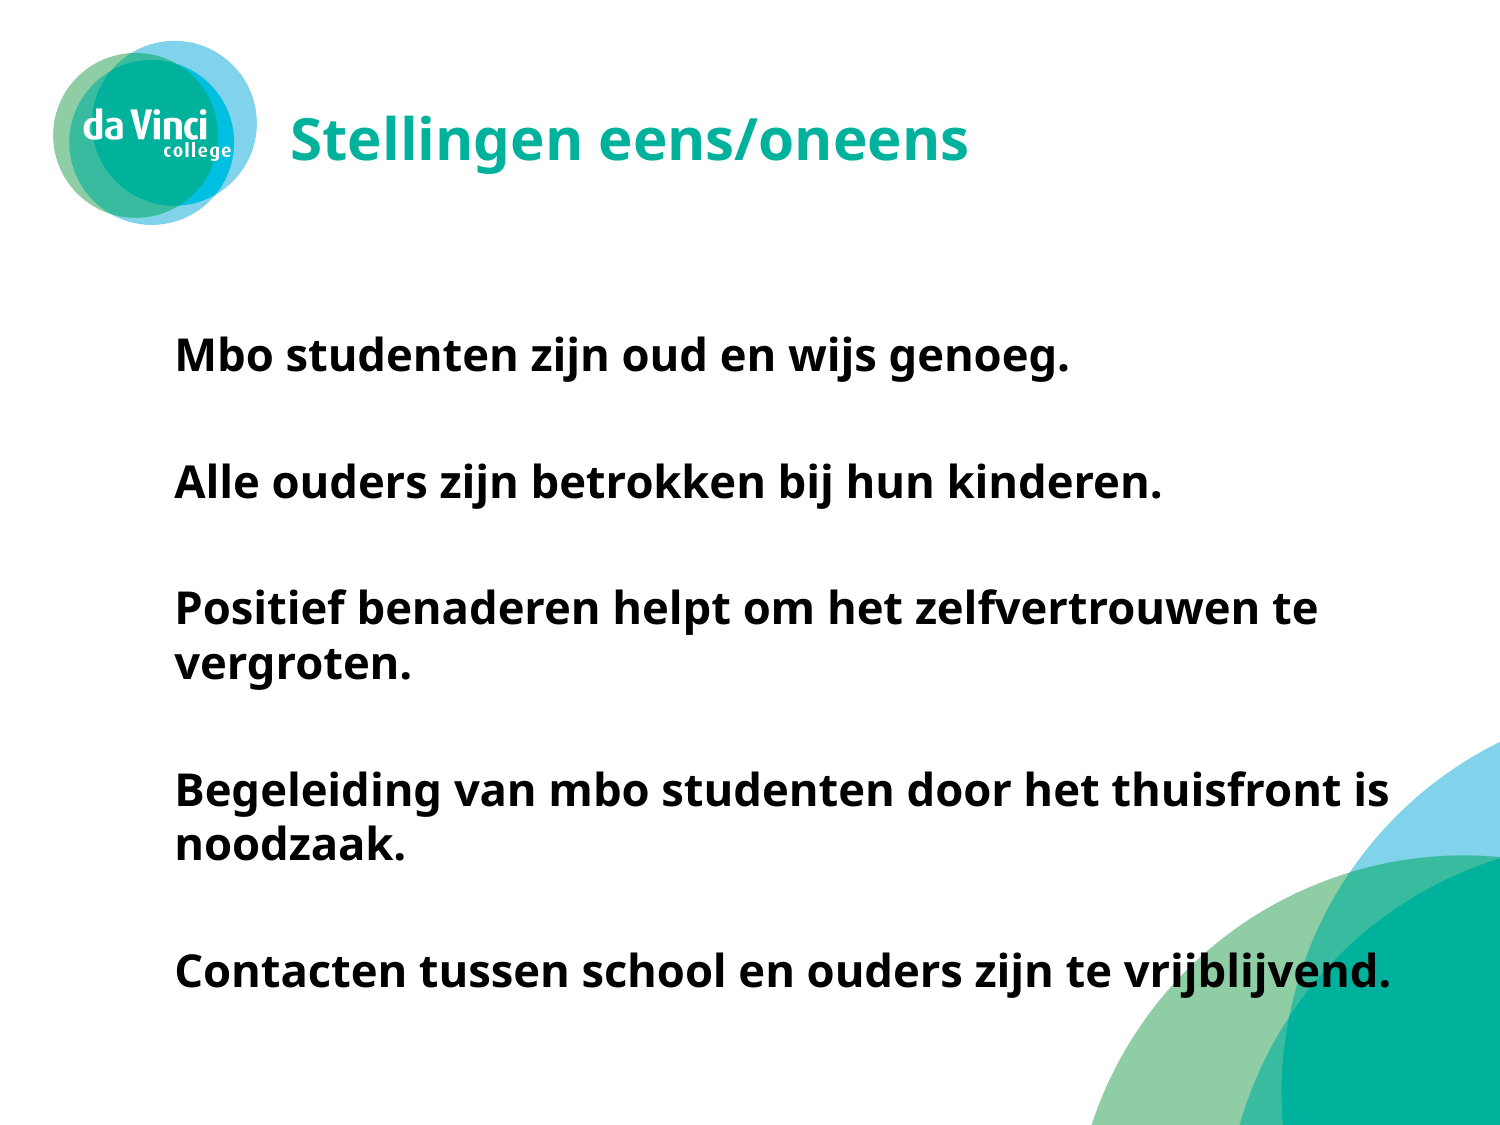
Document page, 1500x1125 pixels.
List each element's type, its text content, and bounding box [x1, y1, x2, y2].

title Stellingen eens/oneens [275, 37, 1424, 180]
list Mbo studenten zijn oud en wijs genoeg. Alle ouders zijn betrokken bij hun kinderen. Positief benaderen helpt om het zelfvertrouwen te vergroten. Begeleiding van mbo studenten door het thuisfront is noodzaak. Contacten tussen school en ouders zijn te vrijblijvend. [159, 255, 1425, 1005]
picture [0, 0, 1500, 1125]
